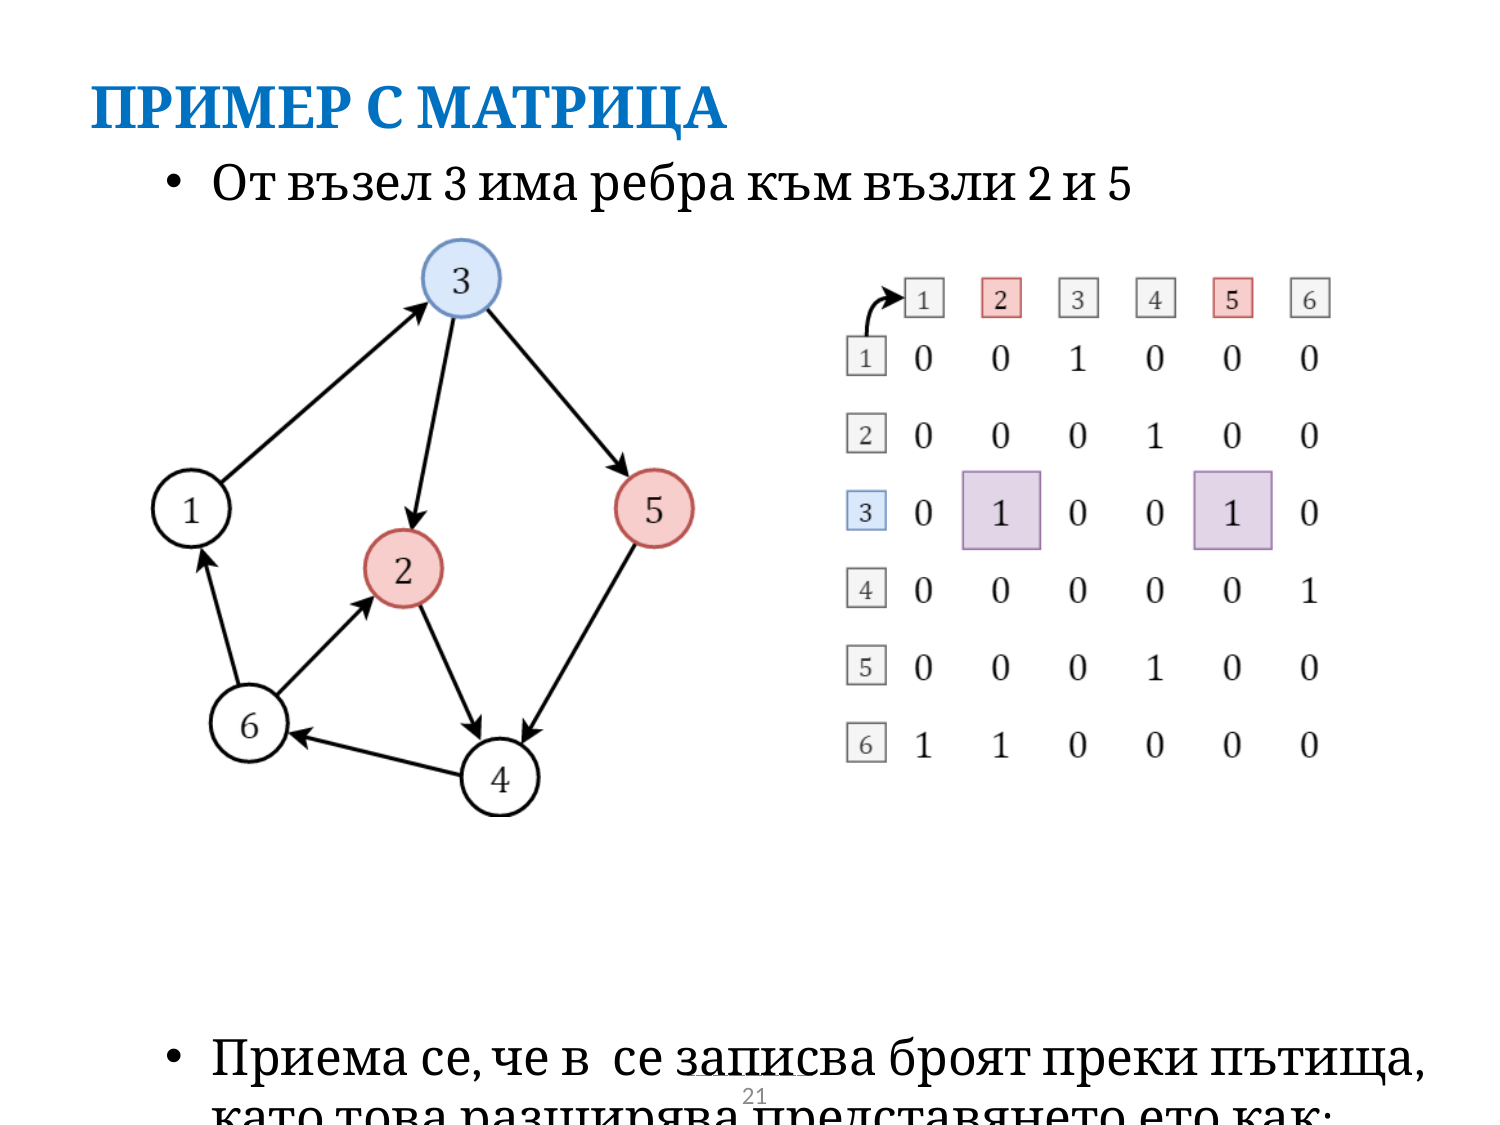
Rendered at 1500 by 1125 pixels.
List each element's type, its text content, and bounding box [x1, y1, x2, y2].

slide_number 21 [579, 1065, 930, 1125]
picture [149, 237, 1351, 817]
